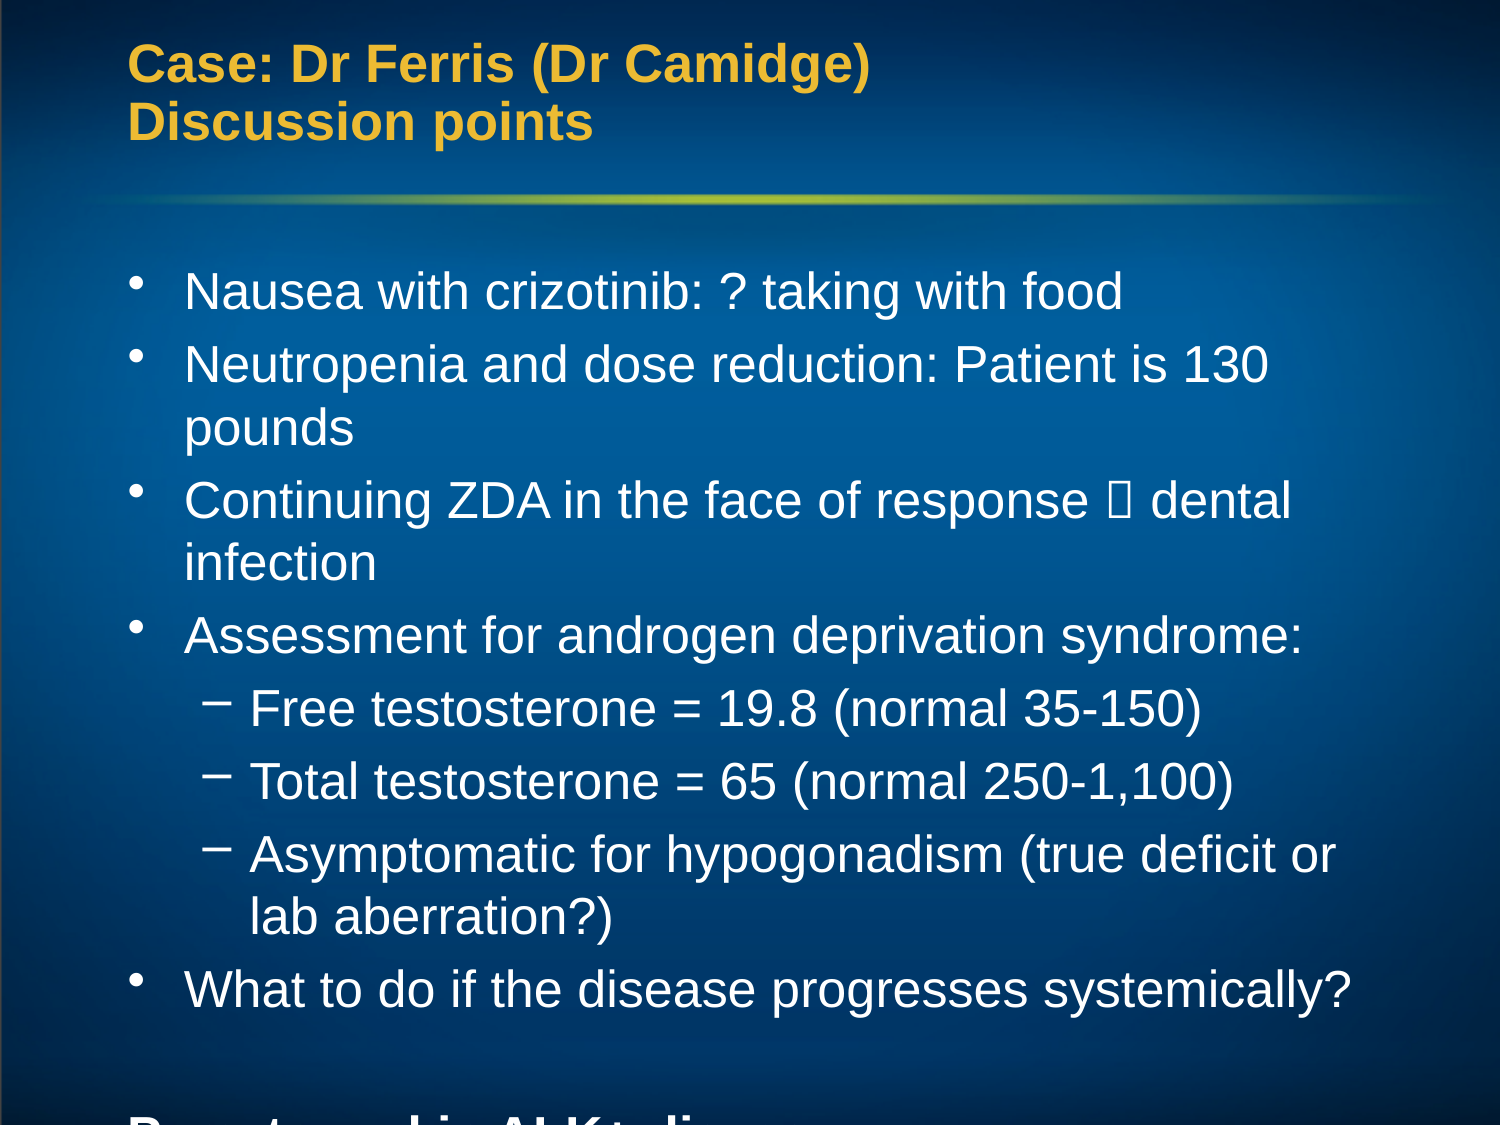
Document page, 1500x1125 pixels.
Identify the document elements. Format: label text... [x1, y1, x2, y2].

picture [0, 0, 1500, 1125]
title Case: Dr Ferris (Dr Camidge) Discussion points [112, 0, 1457, 188]
list Nausea with crizotinib: ? taking with food Neutropenia and dose reduction: Patient is 130 pounds Continuing ZDA in the face of response  dental infection Assessment for androgen deprivation syndrome: Free testosterone = 19.8 (normal 35-150) Total testosterone = 65 (normal 250-1,100) Asymptomatic for hypogonadism (true deficit or lab aberration?) What to do if the disease progresses systemically? Pemetrexed in ALK+ disease LDK 378, other agents [112, 250, 1388, 1052]
